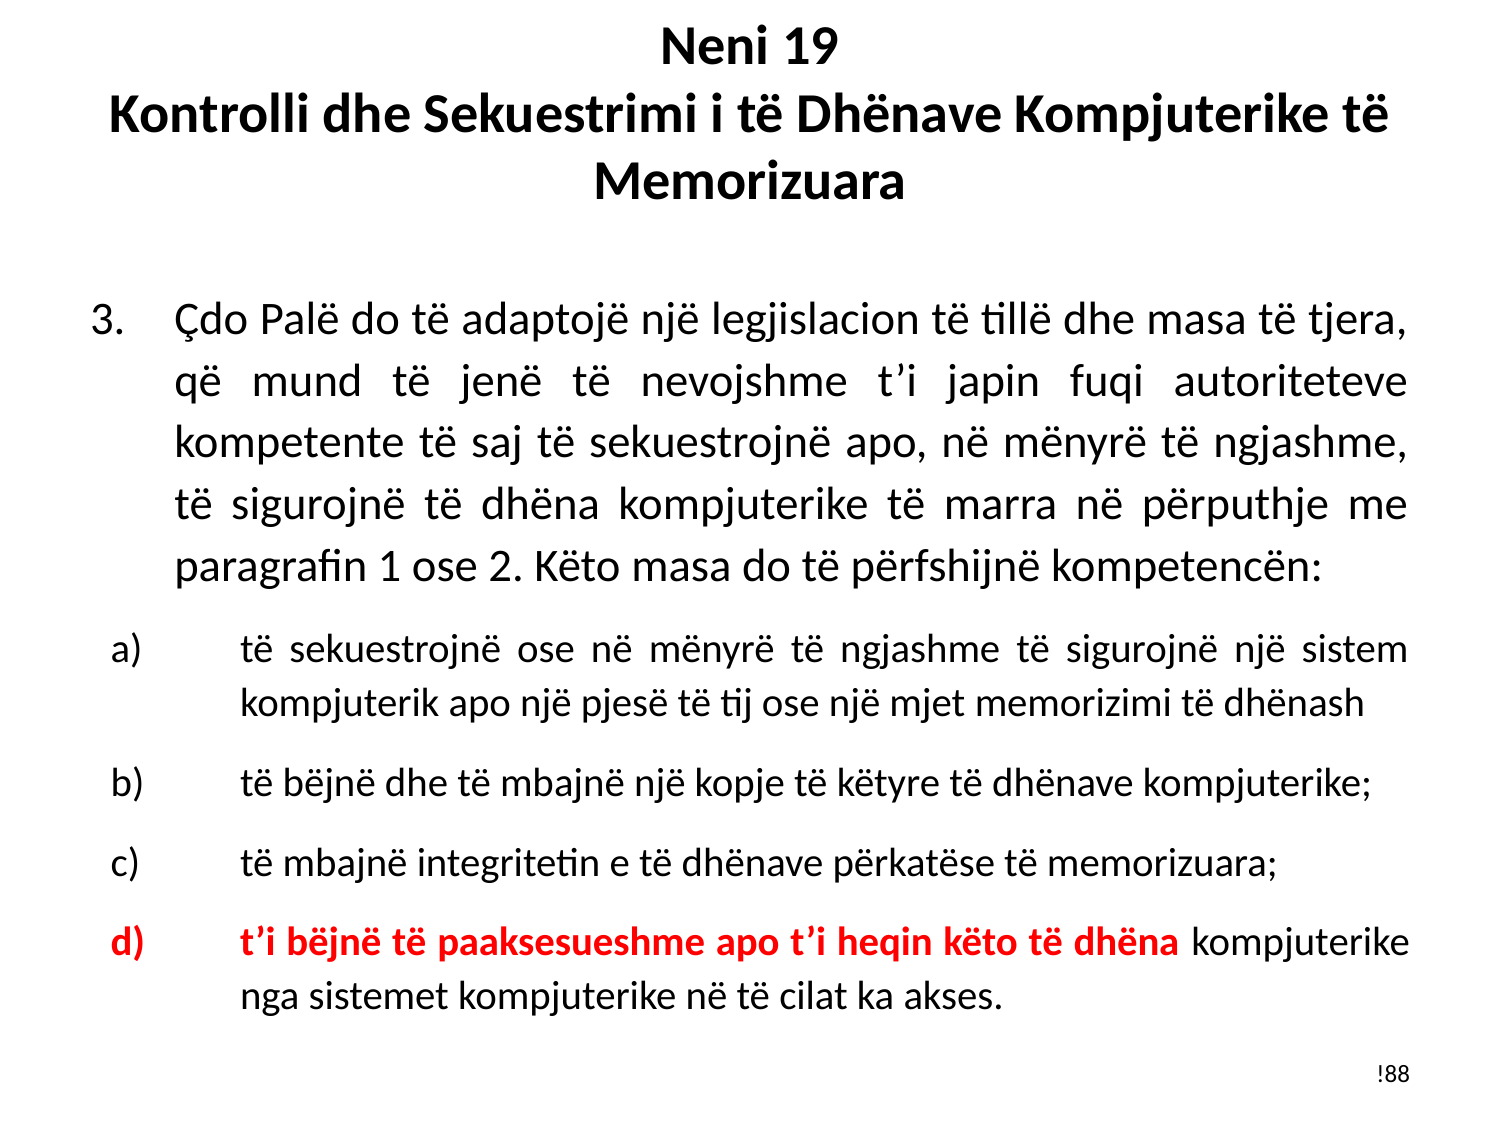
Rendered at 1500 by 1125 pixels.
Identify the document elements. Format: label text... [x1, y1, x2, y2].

title Neni 19 Kontrolli dhe Sekuestrimi i të Dhënave Kompjuterike të Memorizuara [74, 0, 1426, 220]
list Çdo Palë do të adaptojë një legjislacion të tillë dhe masa të tjera, që mund të jenë të nevojshme t’i japin fuqi autoriteteve kompetente të saj të sekuestrojnë apo, në mënyrë të ngjashme, të sigurojnë të dhëna kompjuterike të marra në përputhje me paragrafin 1 ose 2. Këto masa do të përfshijnë kompetencën: të sekuestrojnë ose në mënyrë të ngjashme të sigurojnë një sistem kompjuterik apo një pjesë të tij ose një mjet memorizimi të dhënash të bëjnë dhe të mbajnë një kopje të këtyre të dhënave kompjuterike; të mbajnë integritetin e të dhënave përkatëse të memorizuara; t’i bëjnë të paaksesueshme apo t’i heqin këto të dhëna kompjuterike nga sistemet kompjuterike në të cilat ka akses. [74, 274, 1426, 1086]
slide_number !88 [1074, 1042, 1425, 1103]
